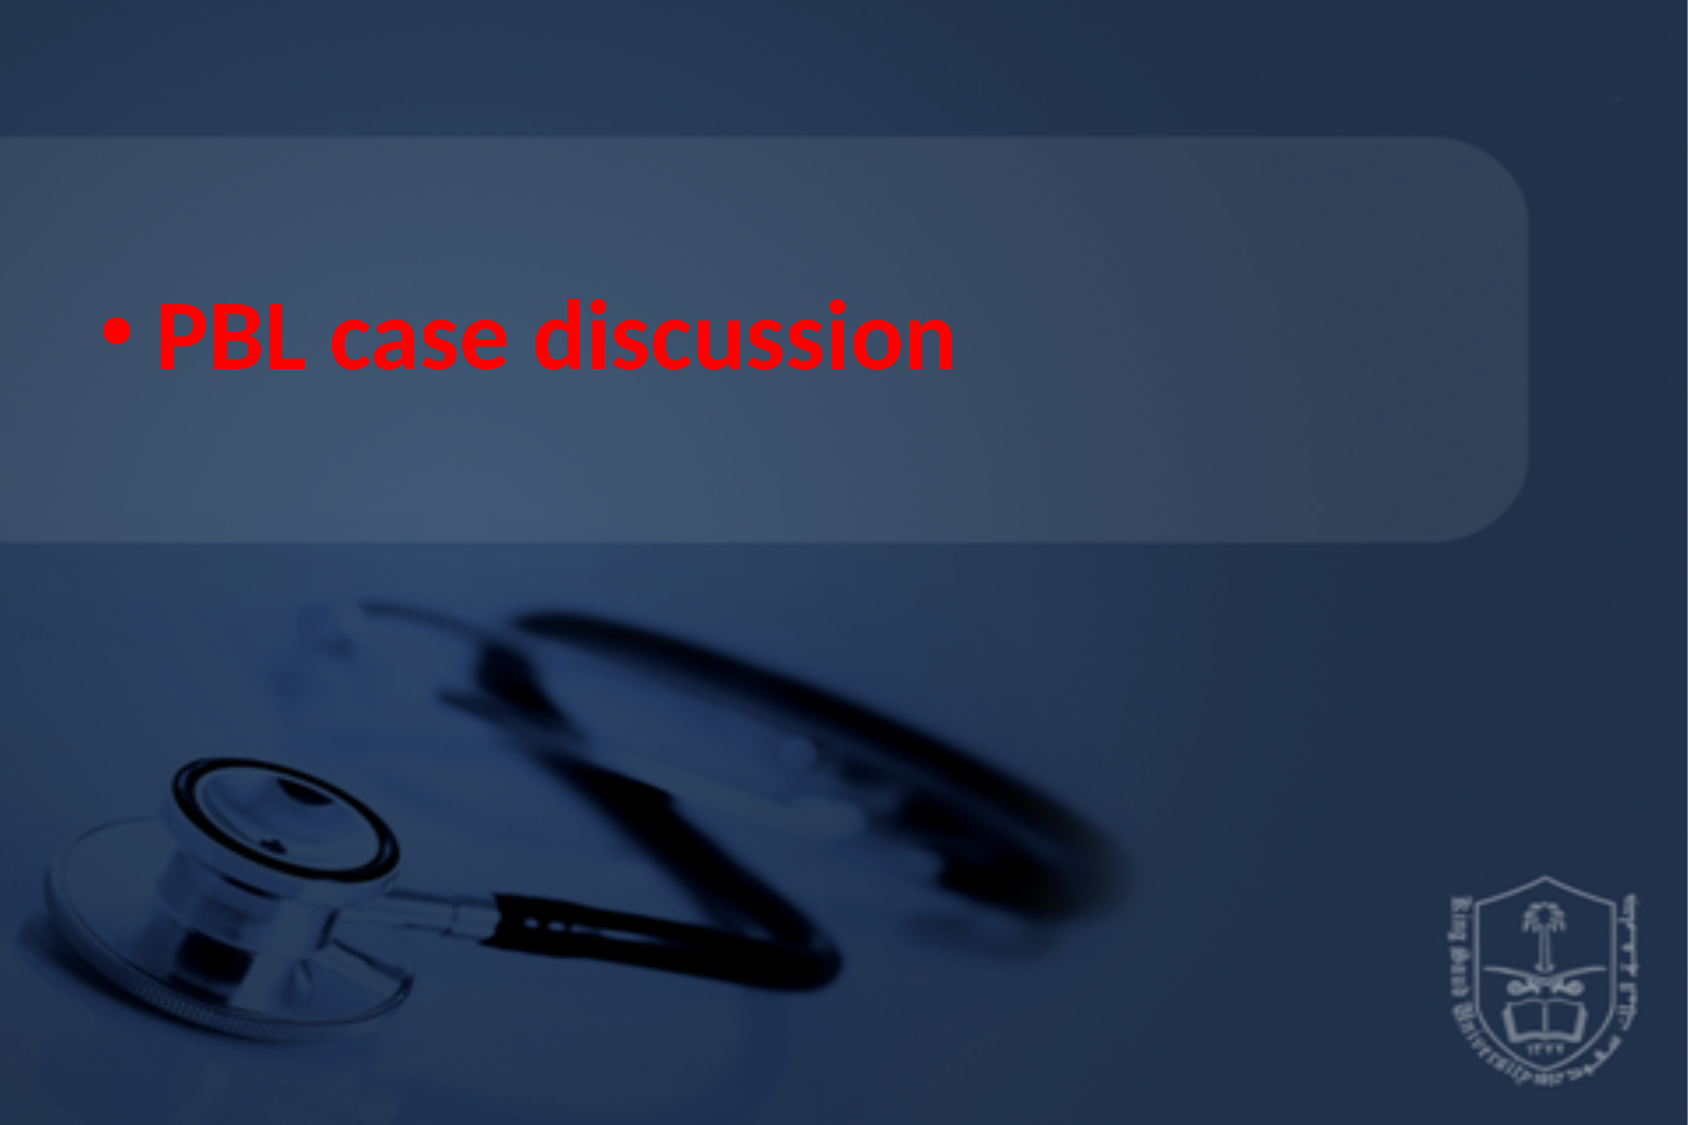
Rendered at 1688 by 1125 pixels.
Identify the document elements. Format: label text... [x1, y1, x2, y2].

list PBL case discussion [84, 262, 1604, 1005]
picture [0, 0, 1688, 1125]
